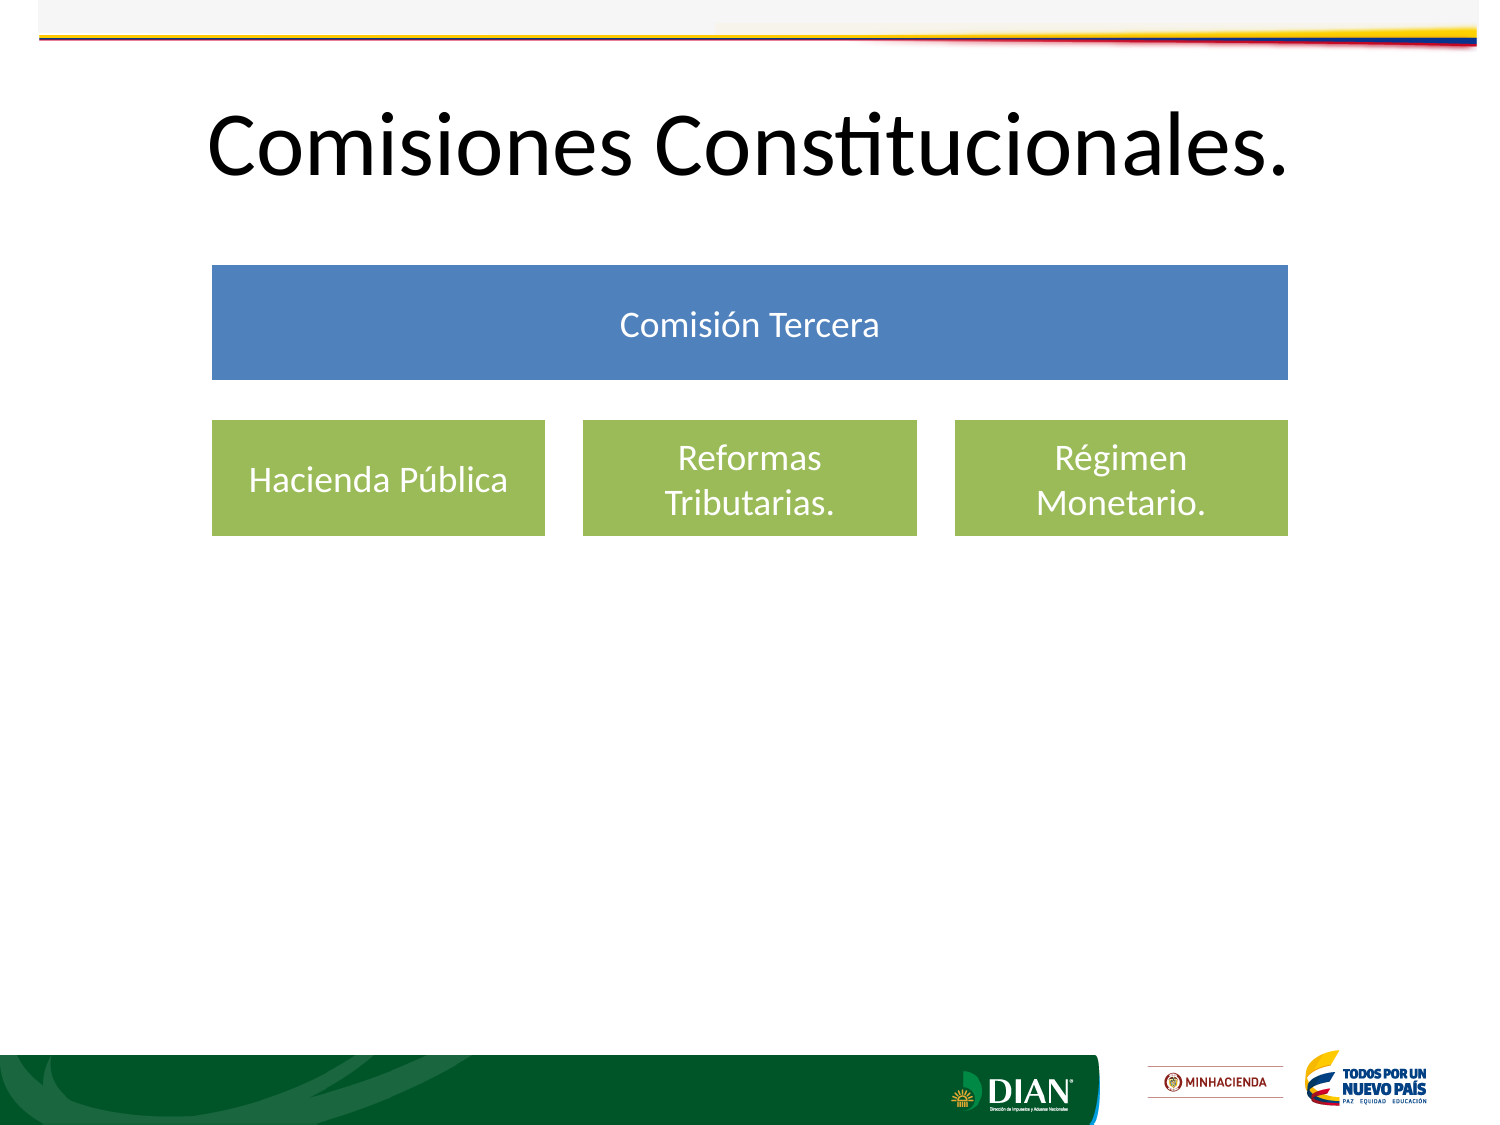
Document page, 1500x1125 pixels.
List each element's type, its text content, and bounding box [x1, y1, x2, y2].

picture [0, 0, 1500, 1125]
title Comisiones Constitucionales. [75, 45, 1425, 233]
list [74, 262, 1426, 1006]
